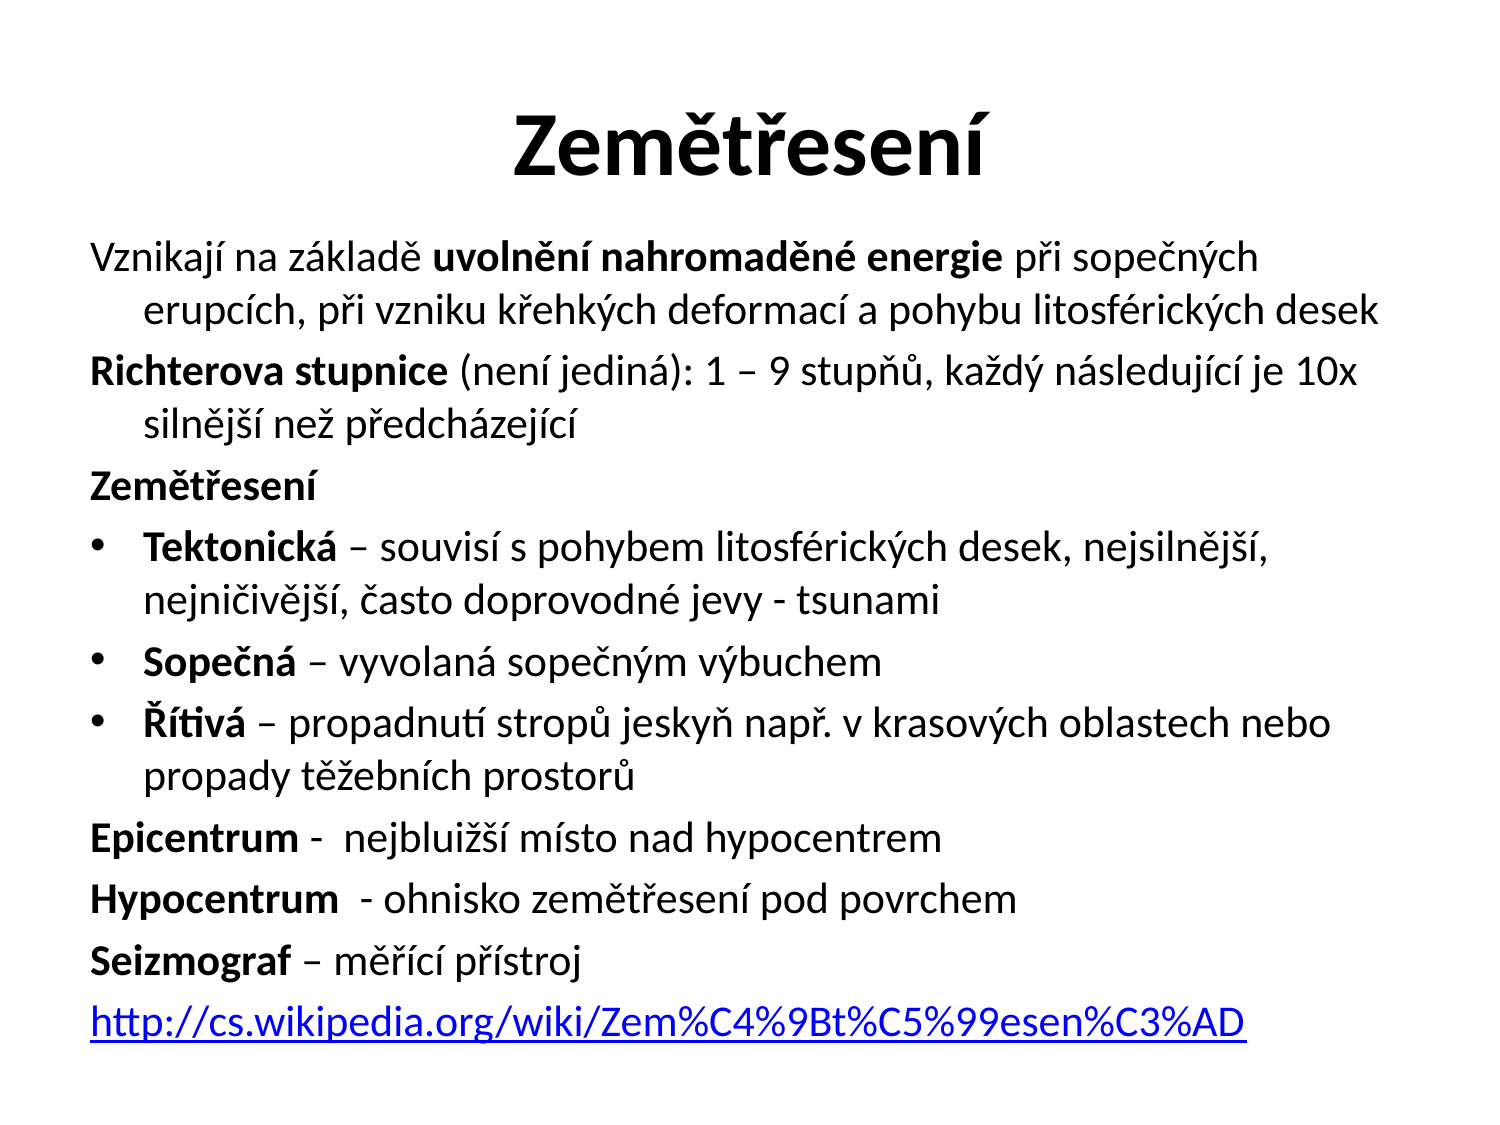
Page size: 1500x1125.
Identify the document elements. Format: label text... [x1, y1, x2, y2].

title Zemětřesení [75, 45, 1425, 219]
list Vznikají na základě uvolnění nahromaděné energie při sopečných erupcích, při vzniku křehkých deformací a pohybu litosférických desek Richterova stupnice (není jediná): 1 – 9 stupňů, každý následující je 10x silnější než předcházející Zemětřesení Tektonická – souvisí s pohybem litosférických desek, nejsilnější, nejničivější, často doprovodné jevy - tsunami Sopečná – vyvolaná sopečným výbuchem Řítivá – propadnutí stropů jeskyň např. v krasových oblastech nebo propady těžebních prostorů Epicentrum - nejbluižší místo nad hypocentrem Hypocentrum - ohnisko zemětřesení pod povrchem Seizmograf – měřící přístroj http://cs.wikipedia.org/wiki/Zem%C4%9Bt%C5%99esen%C3%AD [75, 219, 1425, 1071]
